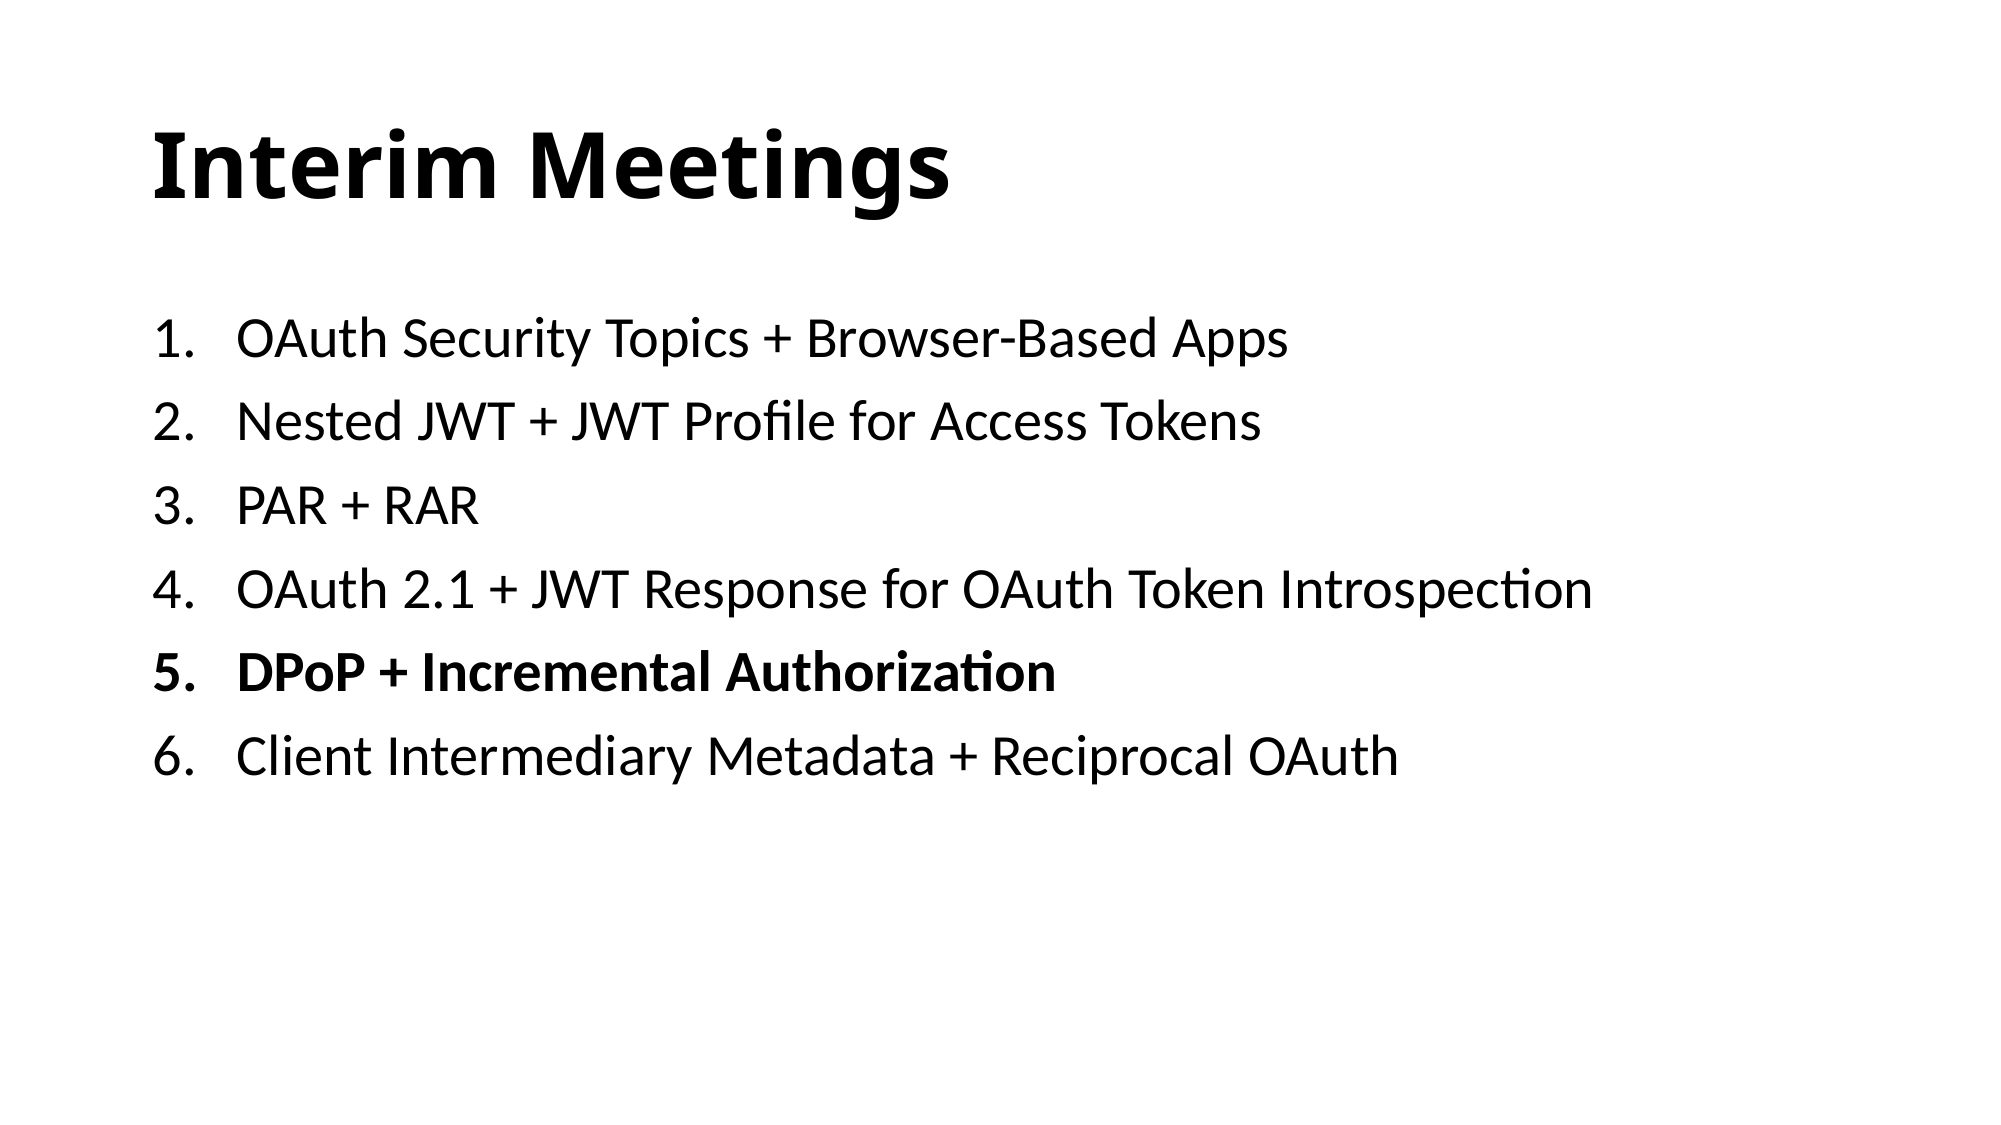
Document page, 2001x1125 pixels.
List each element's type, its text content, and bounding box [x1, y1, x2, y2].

title Interim Meetings [137, 59, 1863, 278]
list OAuth Security Topics + Browser-Based Apps Nested JWT + JWT Profile for Access Tokens PAR + RAR OAuth 2.1 + JWT Response for OAuth Token Introspection DPoP + Incremental Authorization Client Intermediary Metadata + Reciprocal OAuth [137, 299, 1863, 1014]
